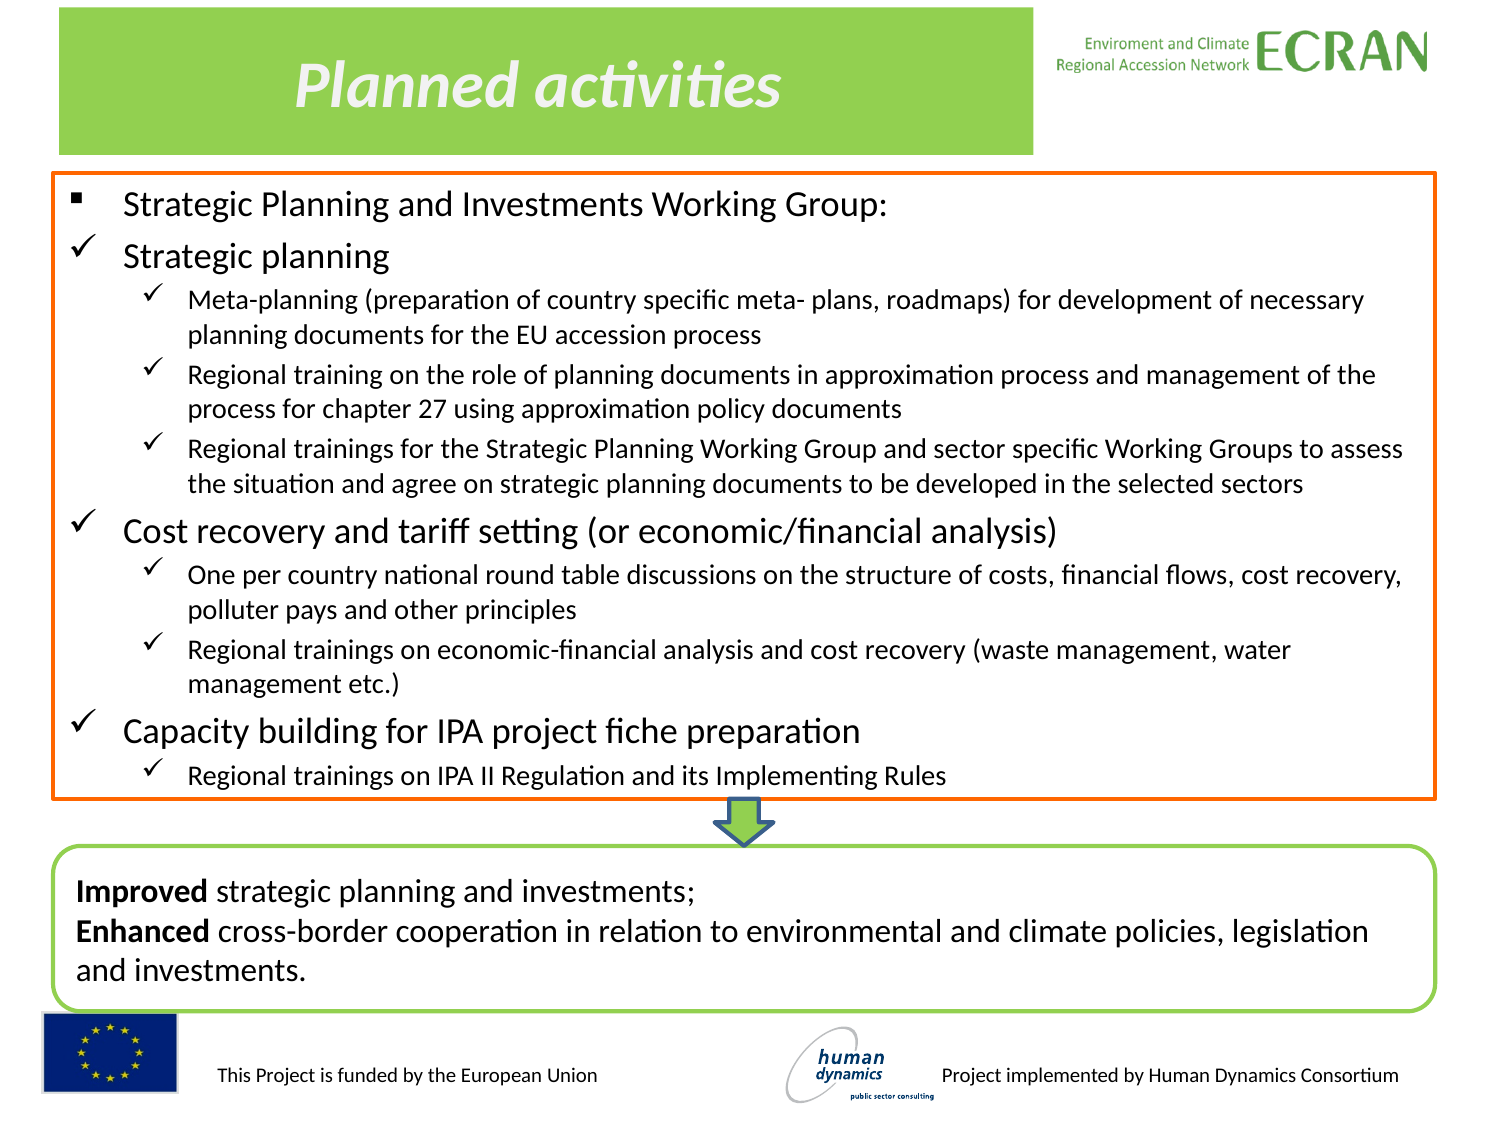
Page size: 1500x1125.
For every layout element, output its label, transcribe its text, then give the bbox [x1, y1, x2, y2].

list Strategic Planning and Investments Working Group: Strategic planning Meta-planning (preparation of country specific meta- plans, roadmaps) for development of necessary planning documents for the EU accession process Regional training on the role of planning documents in approximation process and management of the process for chapter 27 using approximation policy documents Regional trainings for the Strategic Planning Working Group and sector specific Working Groups to assess the situation and agree on strategic planning documents to be developed in the selected sectors Cost recovery and tariff setting (or economic/financial analysis) One per country national round table discussions on the structure of costs, financial flows, cost recovery, polluter pays and other principles Regional trainings on economic-financial analysis and cost recovery (waste management, water management etc.) Capacity building for IPA project fiche preparation Regional trainings on IPA II Regulation and its Implementing Rules [53, 172, 1436, 799]
text_box Improved strategic planning and investments; Enhanced cross-border cooperation in relation to environmental and climate policies, legislation and investments. [50, 843, 1438, 1014]
picture [1057, 30, 1427, 73]
picture [41, 1011, 179, 1094]
text_box [712, 796, 776, 848]
title Planned activities [59, 7, 1034, 155]
